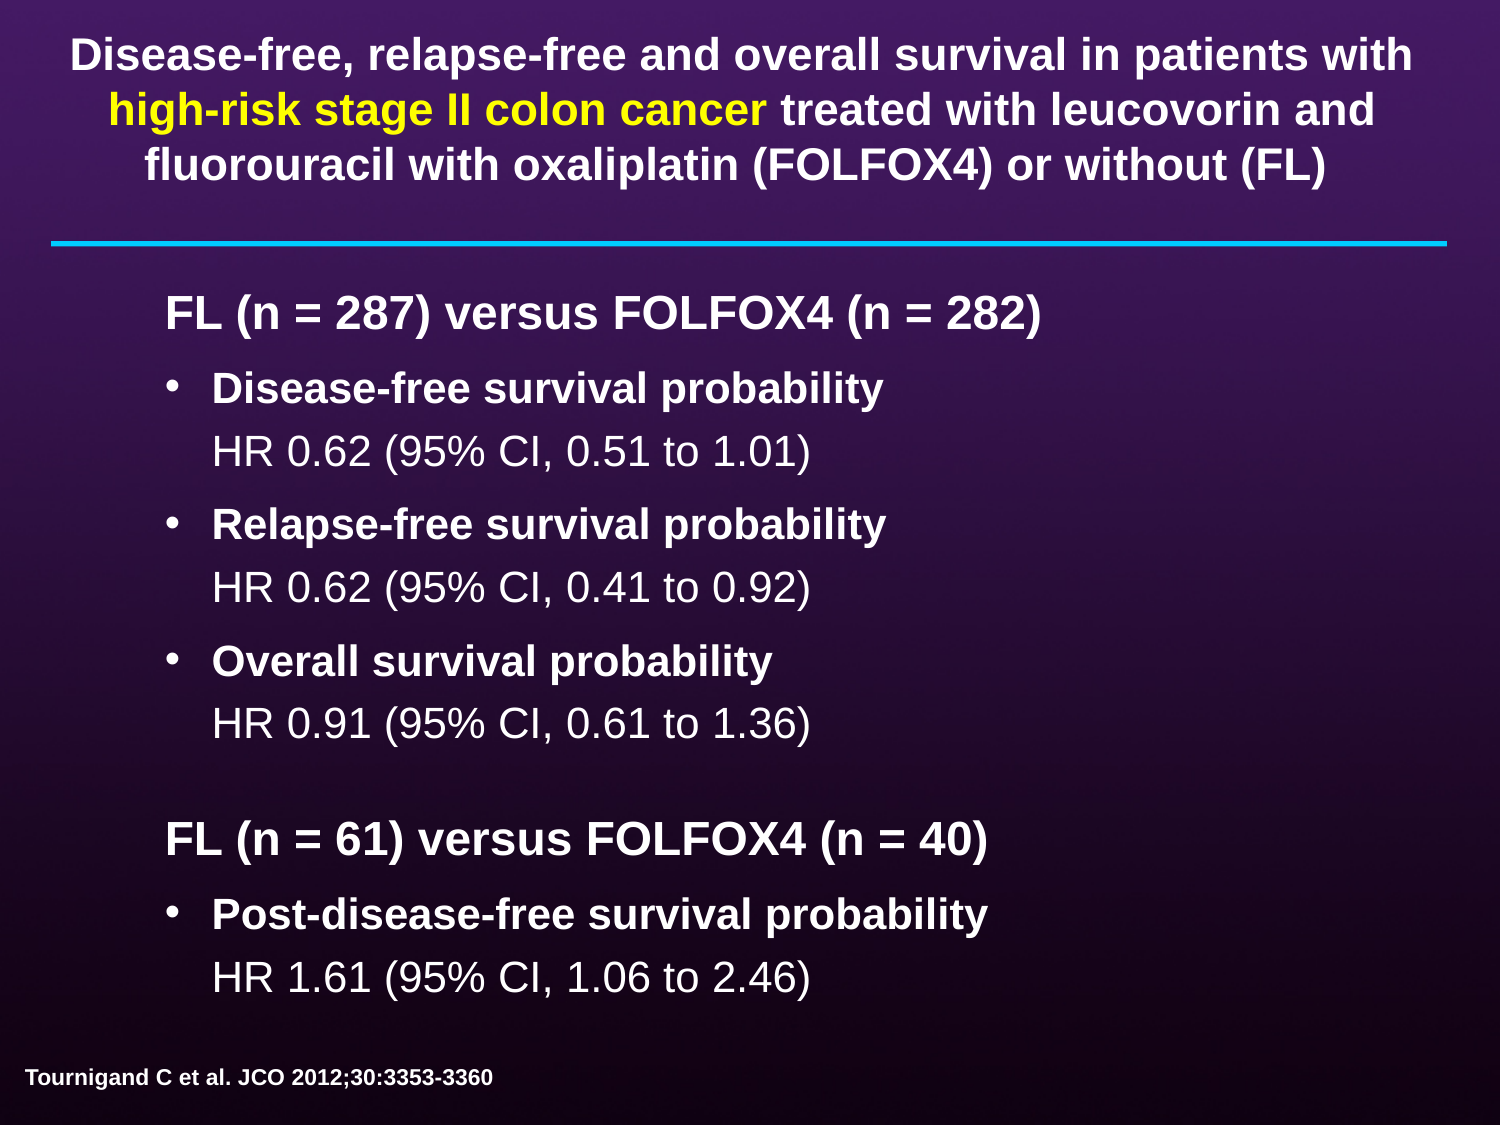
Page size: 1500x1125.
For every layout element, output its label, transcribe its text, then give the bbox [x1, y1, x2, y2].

text_box Tournigand C et al. JCO 2012;30:3353-3360 [24, 1062, 668, 1101]
text_box Disease-free, relapse-free and overall survival in patients with high-risk stage II colon cancer treated with leucovorin and fluorouracil with oxaliplatin (FOLFOX4) or without (FL) [37, 24, 1447, 250]
picture [0, 0, 1500, 1125]
text_box FL (n = 287) versus FOLFOX4 (n = 282) Disease-free survival probability HR 0.62 (95% CI, 0.51 to 1.01) Relapse-free survival probability HR 0.62 (95% CI, 0.41 to 0.92) Overall survival probability HR 0.91 (95% CI, 0.61 to 1.36) FL (n = 61) versus FOLFOX4 (n = 40) Post-disease-free survival probability HR 1.61 (95% CI, 1.06 to 2.46) [150, 262, 1250, 1009]
